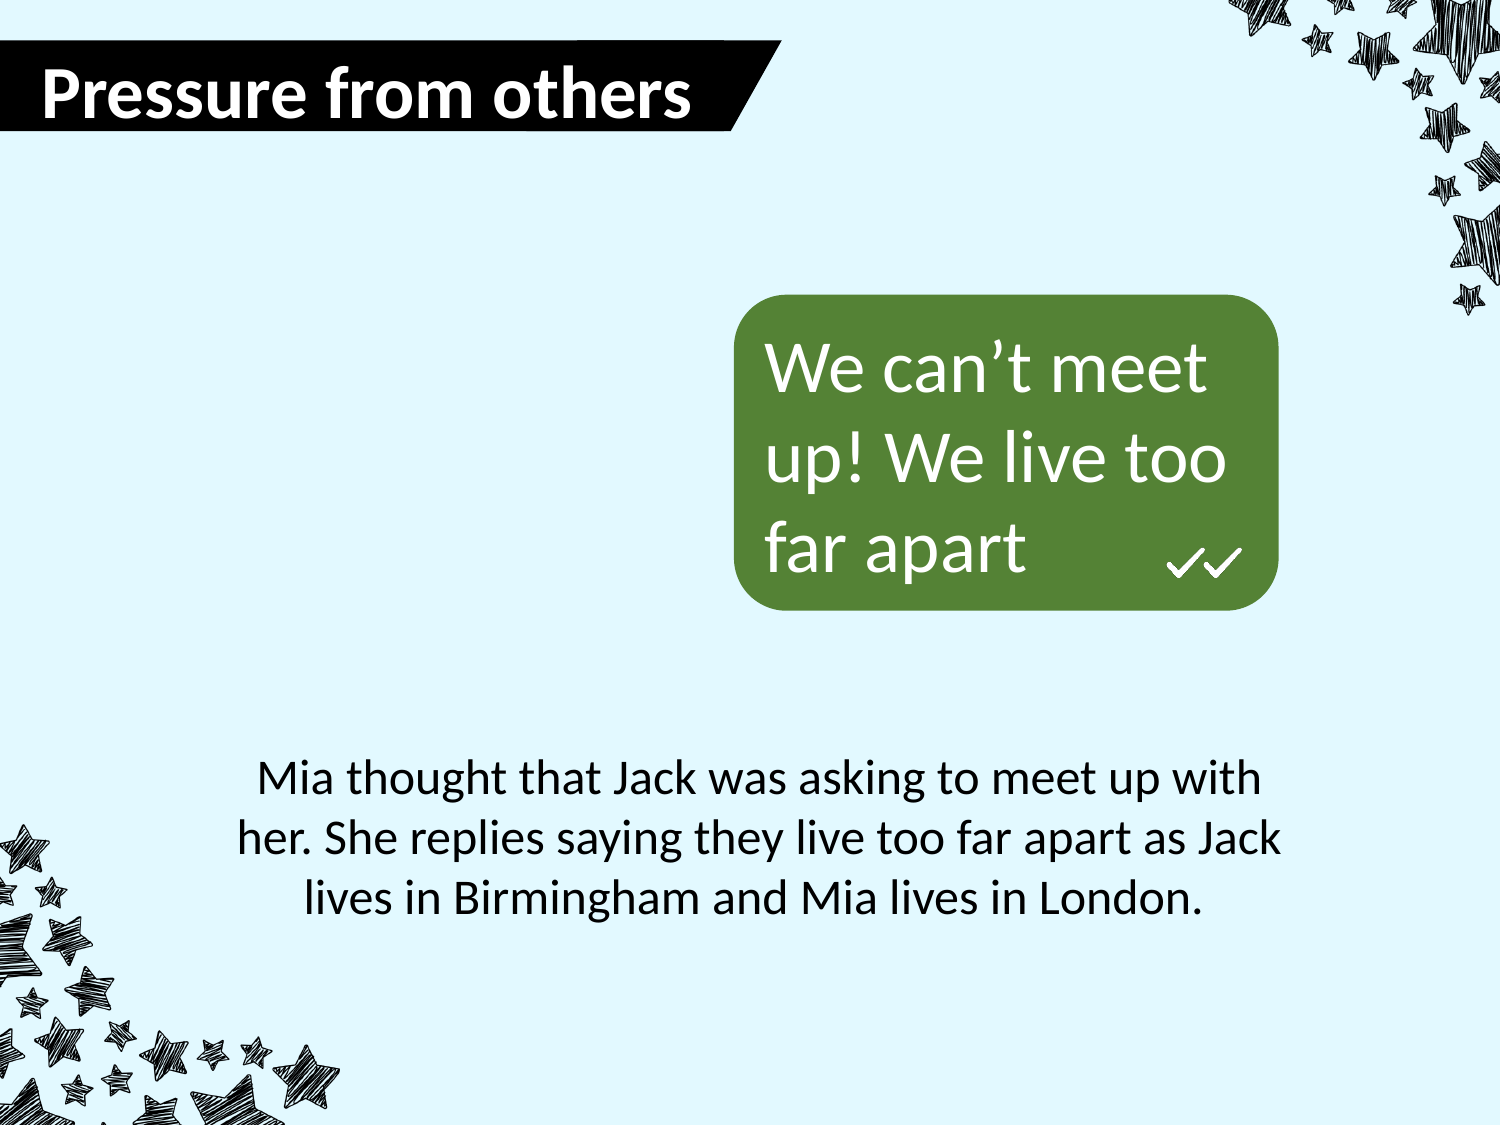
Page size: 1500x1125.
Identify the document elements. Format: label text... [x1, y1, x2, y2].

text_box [0, 29, 913, 138]
text_box Mia thought that Jack was asking to meet up with her. She replies saying they live too far apart as Jack lives in Birmingham and Mia lives in London. [199, 737, 1320, 966]
picture [1228, 0, 1500, 356]
text_box We can’t meet up! We live too far apart [732, 293, 1280, 612]
picture [1156, 533, 1252, 592]
picture [0, 824, 340, 1125]
